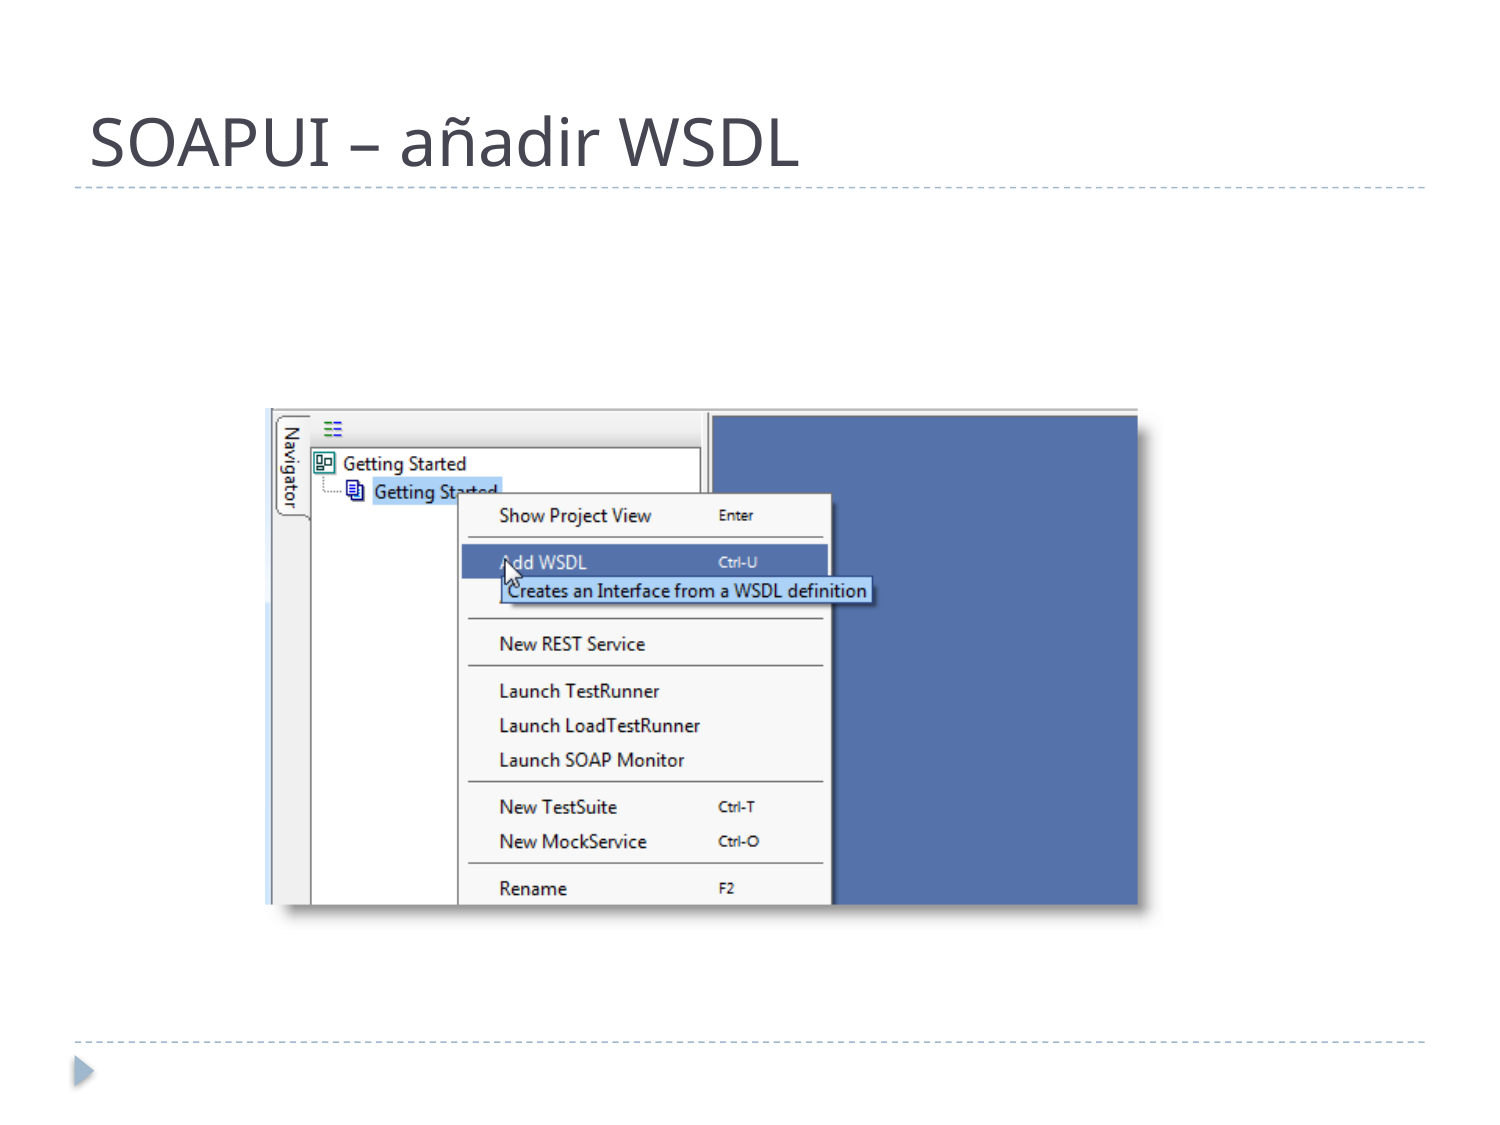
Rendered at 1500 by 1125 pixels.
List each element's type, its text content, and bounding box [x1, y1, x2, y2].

picture [265, 408, 1163, 930]
title SOAPUI – añadir WSDL [75, 24, 1425, 188]
